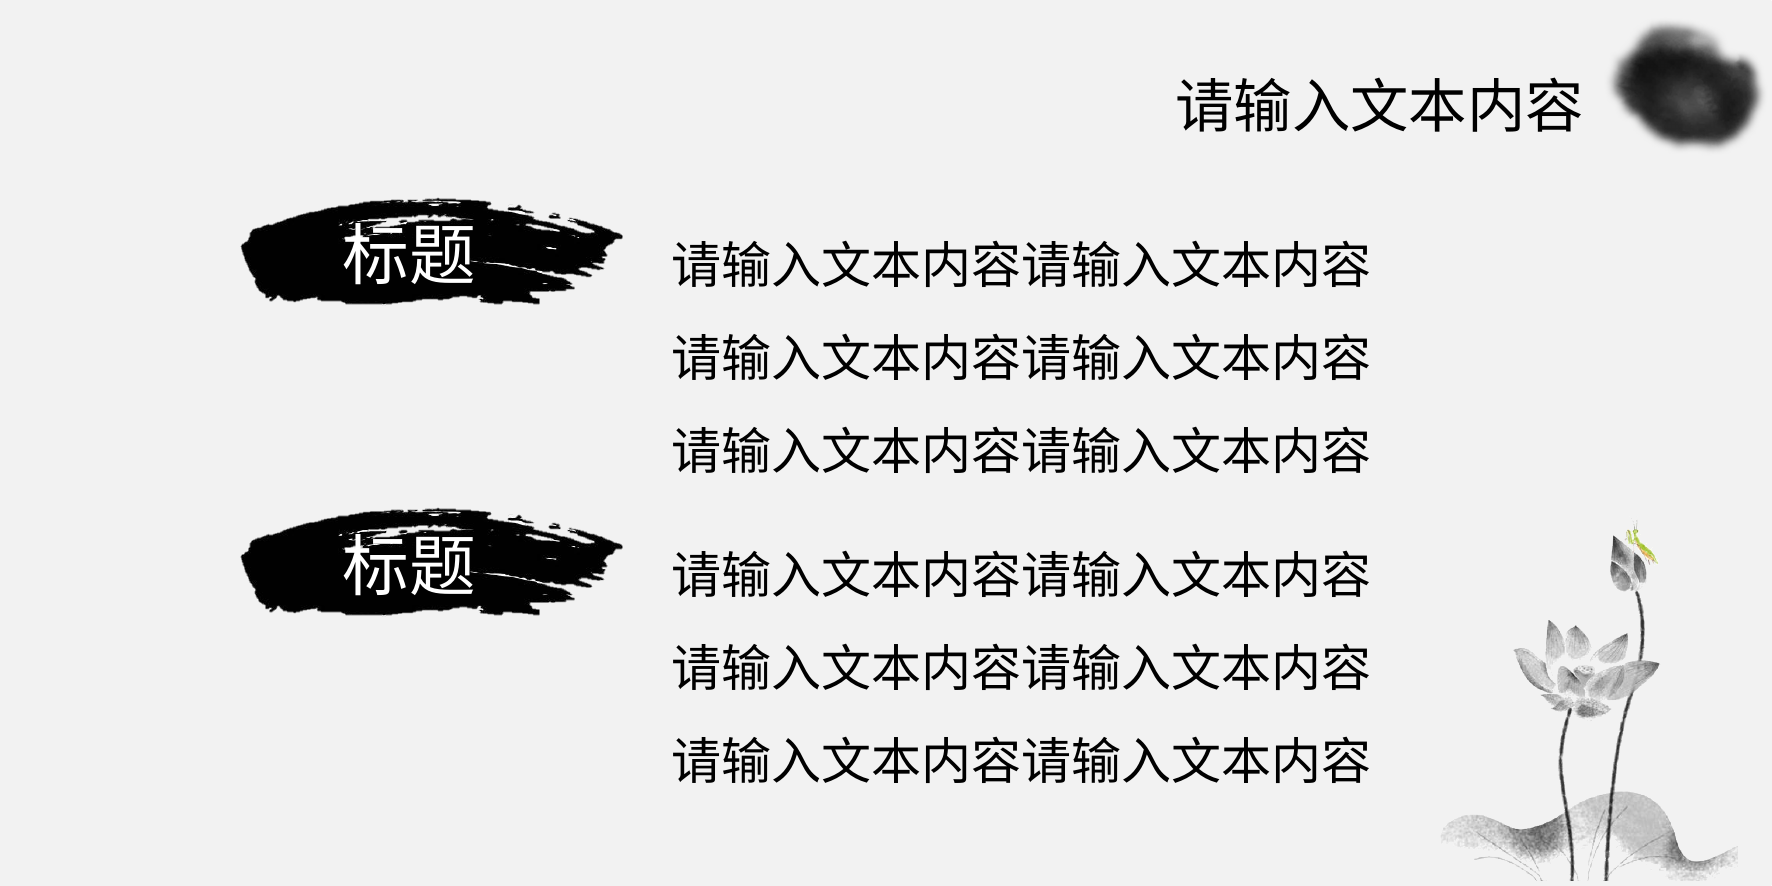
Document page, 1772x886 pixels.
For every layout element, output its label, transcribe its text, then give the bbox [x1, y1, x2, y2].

text_box 请输入文本内容请输入文本内容 [656, 411, 1458, 487]
text_box 请输入文本内容 [1161, 61, 1596, 147]
text_box 请输入文本内容请输入文本内容 [656, 225, 1458, 301]
text_box 请输入文本内容请输入文本内容 [656, 629, 1342, 704]
picture [237, 194, 626, 314]
text_box 请输入文本内容请输入文本内容 [656, 318, 1458, 394]
text_box 请输入文本内容请输入文本内容 [656, 722, 1342, 797]
picture [1596, 13, 1772, 165]
text_box 请输入文本内容请输入文本内容 [656, 536, 1342, 611]
picture [1342, 485, 1738, 881]
picture [237, 504, 626, 624]
